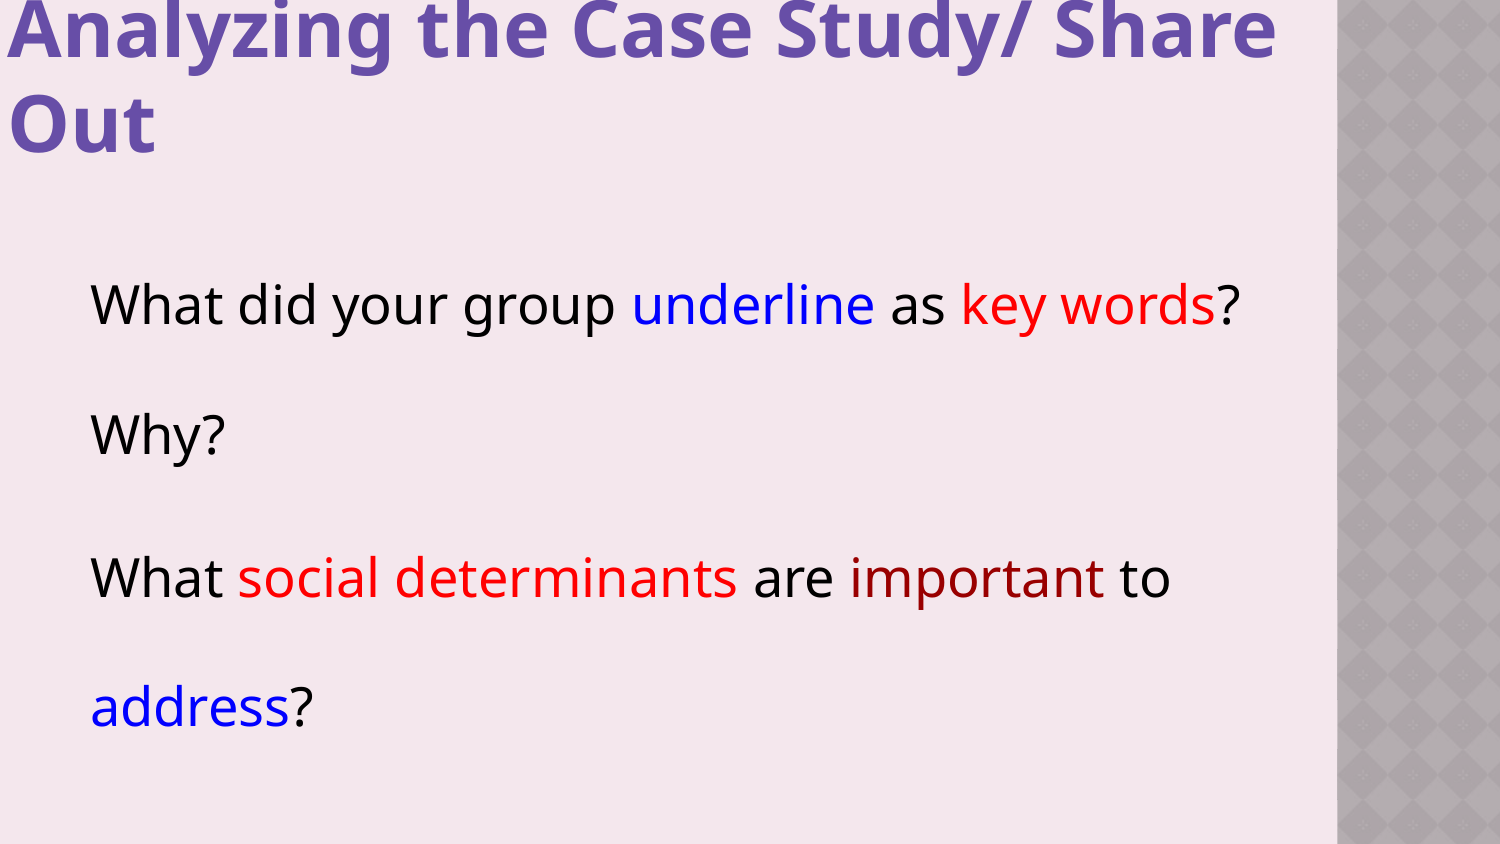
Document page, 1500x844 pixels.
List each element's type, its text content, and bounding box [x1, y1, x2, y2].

list What did your group underline as key words? Why? What social determinants are important to address? [75, 198, 1263, 795]
title Analyzing the Case Study/ Share Out [0, 27, 1380, 169]
